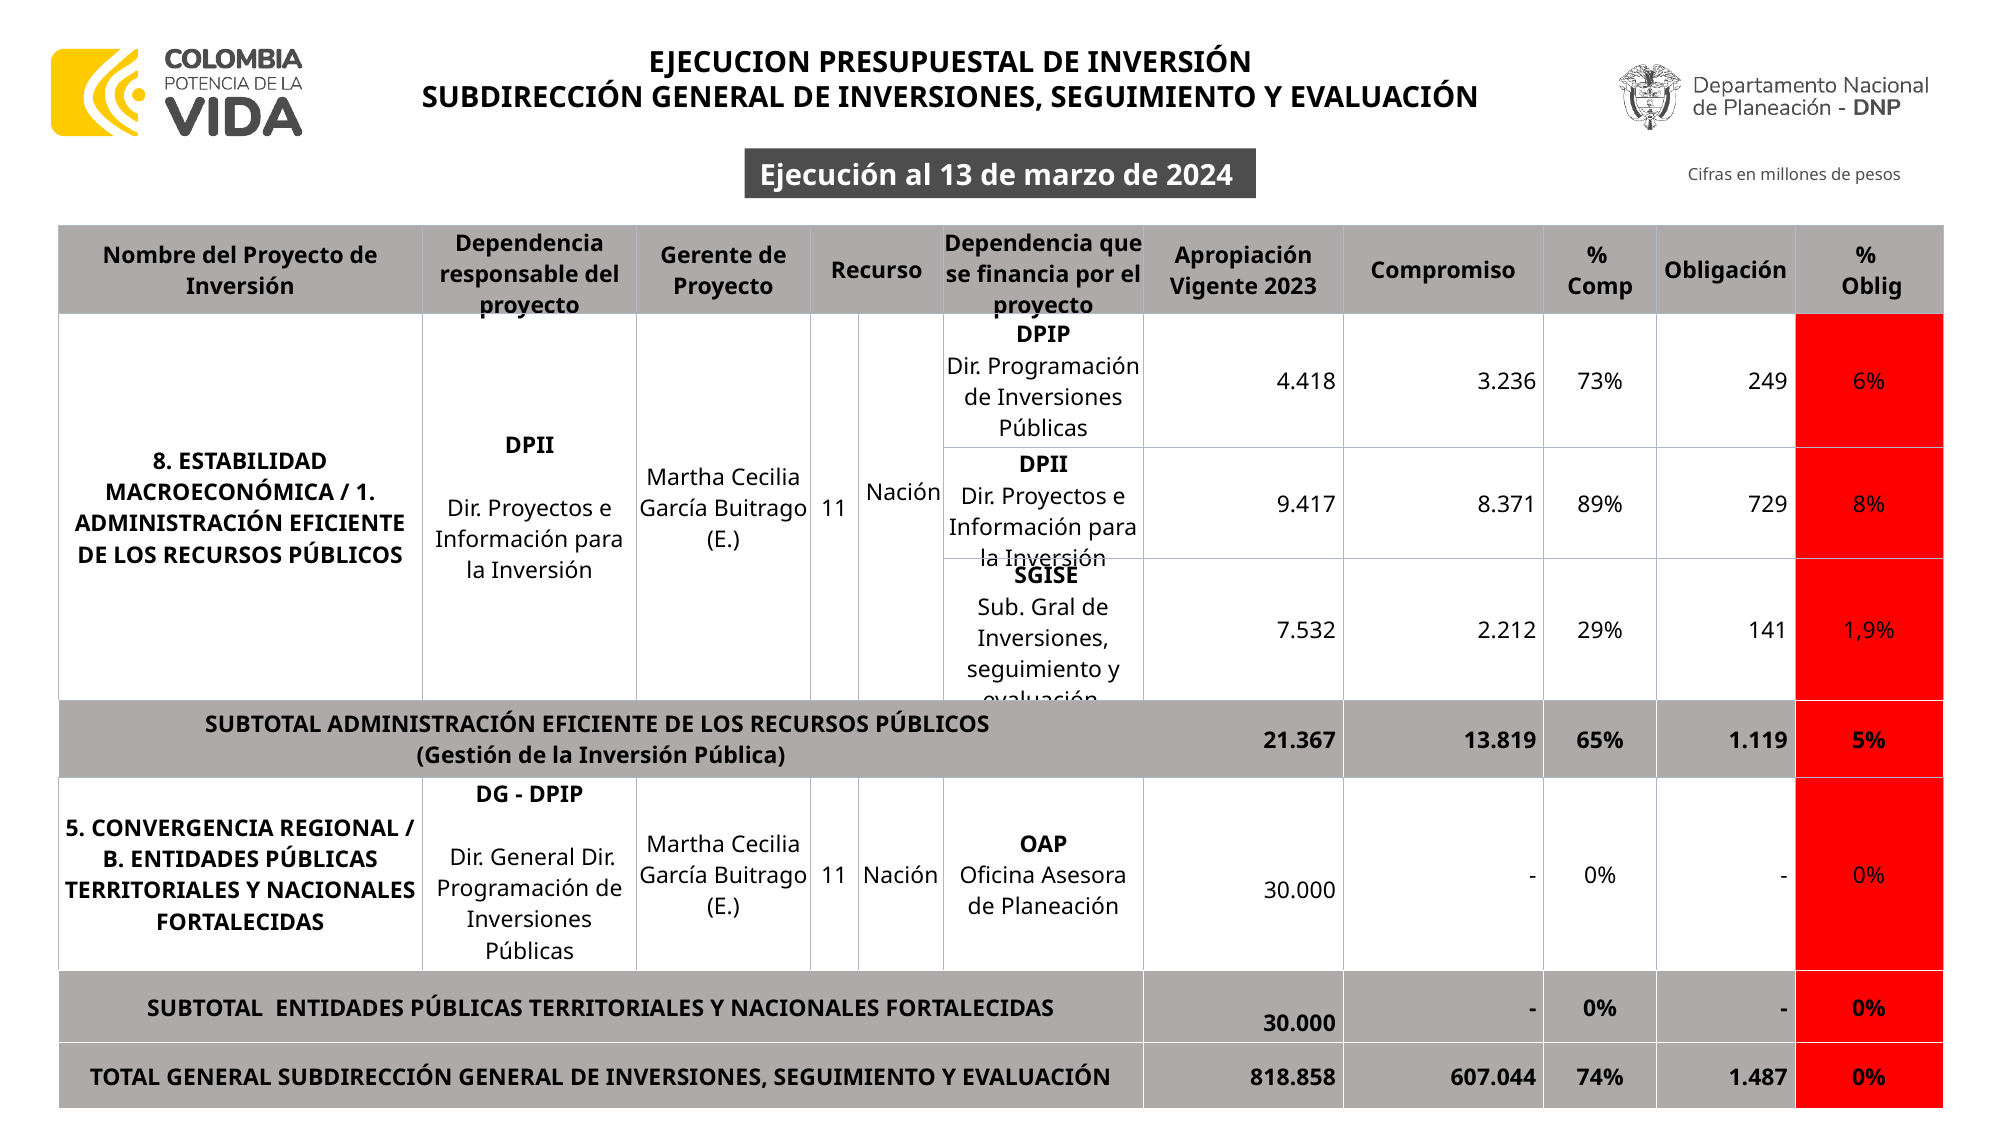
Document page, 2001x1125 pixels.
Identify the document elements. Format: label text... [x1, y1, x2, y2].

table_cell 7.532 [1144, 559, 1343, 700]
table_cell SGISE Sub. Gral de Inversiones, seguimiento y evaluación [944, 559, 1143, 700]
table_cell 3.236 [1344, 314, 1543, 447]
table_cell 74% [1544, 1043, 1656, 1108]
table_cell - [1657, 778, 1795, 970]
table_cell DG - DPIP Dir. General Dir. Programación de Inversiones Públicas [423, 778, 636, 970]
table_cell Martha Cecilia García Buitrago (E.) [637, 778, 810, 970]
table_cell 8% [1796, 448, 1943, 558]
table_cell 11 [811, 314, 858, 700]
table_cell 0% [1796, 971, 1943, 1042]
table_header Recurso [811, 226, 943, 313]
table_cell 11 [811, 778, 858, 970]
picture [1557, 0, 1989, 195]
table_cell 818.858 [1144, 1043, 1343, 1108]
table_cell 1,9% [1796, 559, 1943, 700]
table_cell 1.119 [1657, 701, 1795, 777]
table_header Gerente de Proyecto [637, 226, 810, 313]
table_header Apropiación Vigente 2023 [1144, 226, 1343, 313]
table_cell 73% [1544, 314, 1656, 447]
table_cell 2.212 [1344, 559, 1543, 700]
table_cell - [1344, 778, 1543, 970]
table_header Dependencia responsable del proyecto [423, 226, 636, 313]
text_box Ejecución al 13 de marzo de 2024 [744, 148, 1256, 199]
table_cell 249 [1657, 314, 1795, 447]
table_cell SUBTOTAL ENTIDADES PÚBLICAS TERRITORIALES Y NACIONALES FORTALECIDAS [59, 971, 1143, 1042]
table_cell 89% [1544, 448, 1656, 558]
table_cell 30.000 [1144, 778, 1343, 970]
table_cell 607.044 [1344, 1043, 1543, 1108]
table_cell 4.418 [1144, 314, 1343, 447]
table_header % Comp [1544, 226, 1656, 313]
table_cell 21.367 [1144, 701, 1343, 777]
table_cell 9.417 [1144, 448, 1343, 558]
table_cell Nación [859, 314, 943, 700]
table_cell DPII Dir. Proyectos e Información para la Inversión [944, 448, 1143, 558]
table_cell DPIP Dir. Programación de Inversiones Públicas [944, 314, 1143, 447]
table_cell - [1657, 971, 1795, 1042]
table_cell 1.487 [1657, 1043, 1795, 1108]
text_box Cifras en millones de pesos [1588, 156, 1916, 191]
table_cell 8.371 [1344, 448, 1543, 558]
table_cell 0% [1544, 778, 1656, 970]
table_cell 5% [1796, 701, 1943, 777]
table_cell TOTAL GENERAL SUBDIRECCIÓN GENERAL DE INVERSIONES, SEGUIMIENTO Y EVALUACIÓN [59, 1043, 1143, 1108]
table_cell 5. CONVERGENCIA REGIONAL / B. ENTIDADES PÚBLICAS TERRITORIALES Y NACIONALES FORTALECIDAS [59, 778, 422, 970]
text_box EJECUCION PRESUPUESTAL DE INVERSIÓN SUBDIRECCIÓN GENERAL DE INVERSIONES, SEGUIMIENTO Y EVALUACIÓN [313, 36, 1588, 121]
table_cell 141 [1657, 559, 1795, 700]
table_header Compromiso [1344, 226, 1543, 313]
table_cell 8. ESTABILIDAD MACROECONÓMICA / 1. ADMINISTRACIÓN EFICIENTE DE LOS RECURSOS PÚBLICOS [59, 314, 422, 700]
table_cell 65% [1544, 701, 1656, 777]
table_cell 0% [1796, 1043, 1943, 1108]
table_cell SUBTOTAL ADMINISTRACIÓN EFICIENTE DE LOS RECURSOS PÚBLICOS (Gestión de la Inversión Pública) [59, 701, 1144, 777]
picture [11, 9, 342, 176]
table_header Dependencia que se financia por el proyecto [944, 226, 1143, 313]
table_cell 13.819 [1344, 701, 1543, 777]
table_cell 0% [1796, 778, 1943, 970]
table_cell DPII Dir. Proyectos e Información para la Inversión [423, 314, 636, 700]
table_cell 29% [1544, 559, 1656, 700]
table_cell 0% [1544, 971, 1656, 1042]
table_cell OAP Oficina Asesora de Planeación [944, 778, 1143, 970]
table_cell 30.000 [1144, 971, 1343, 1042]
table_header Obligación [1657, 226, 1795, 313]
table_header % Oblig [1796, 226, 1943, 313]
table_cell Martha Cecilia García Buitrago (E.) [637, 314, 810, 700]
table_cell 729 [1657, 448, 1795, 558]
table_cell Nación [859, 778, 943, 970]
table_header Nombre del Proyecto de Inversión [59, 226, 422, 313]
table_cell 6% [1796, 314, 1943, 447]
table_cell - [1344, 971, 1543, 1042]
